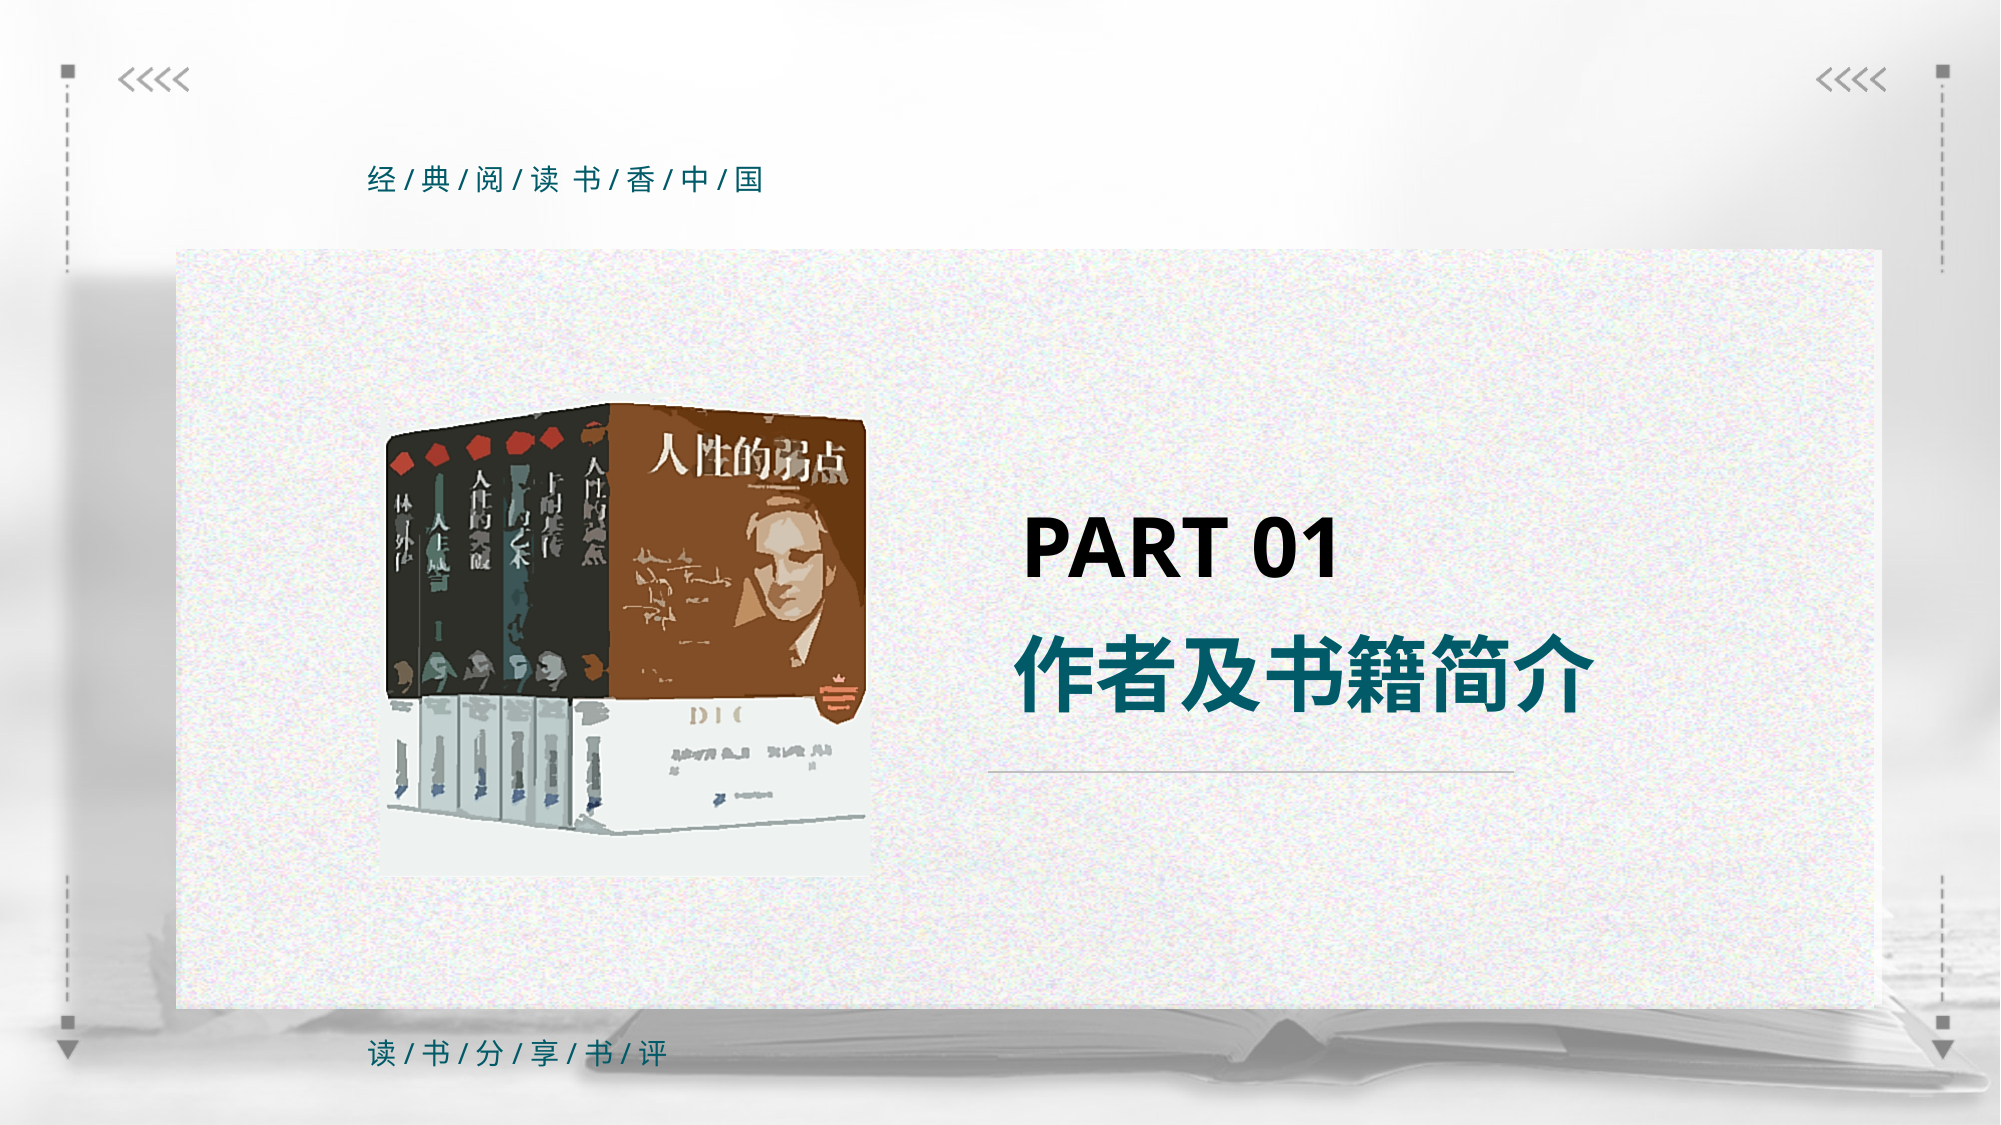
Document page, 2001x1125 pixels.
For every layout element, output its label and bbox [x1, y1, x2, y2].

text_box [988, 486, 1615, 773]
text_box [176, 249, 1883, 1009]
picture [0, 0, 2000, 1125]
